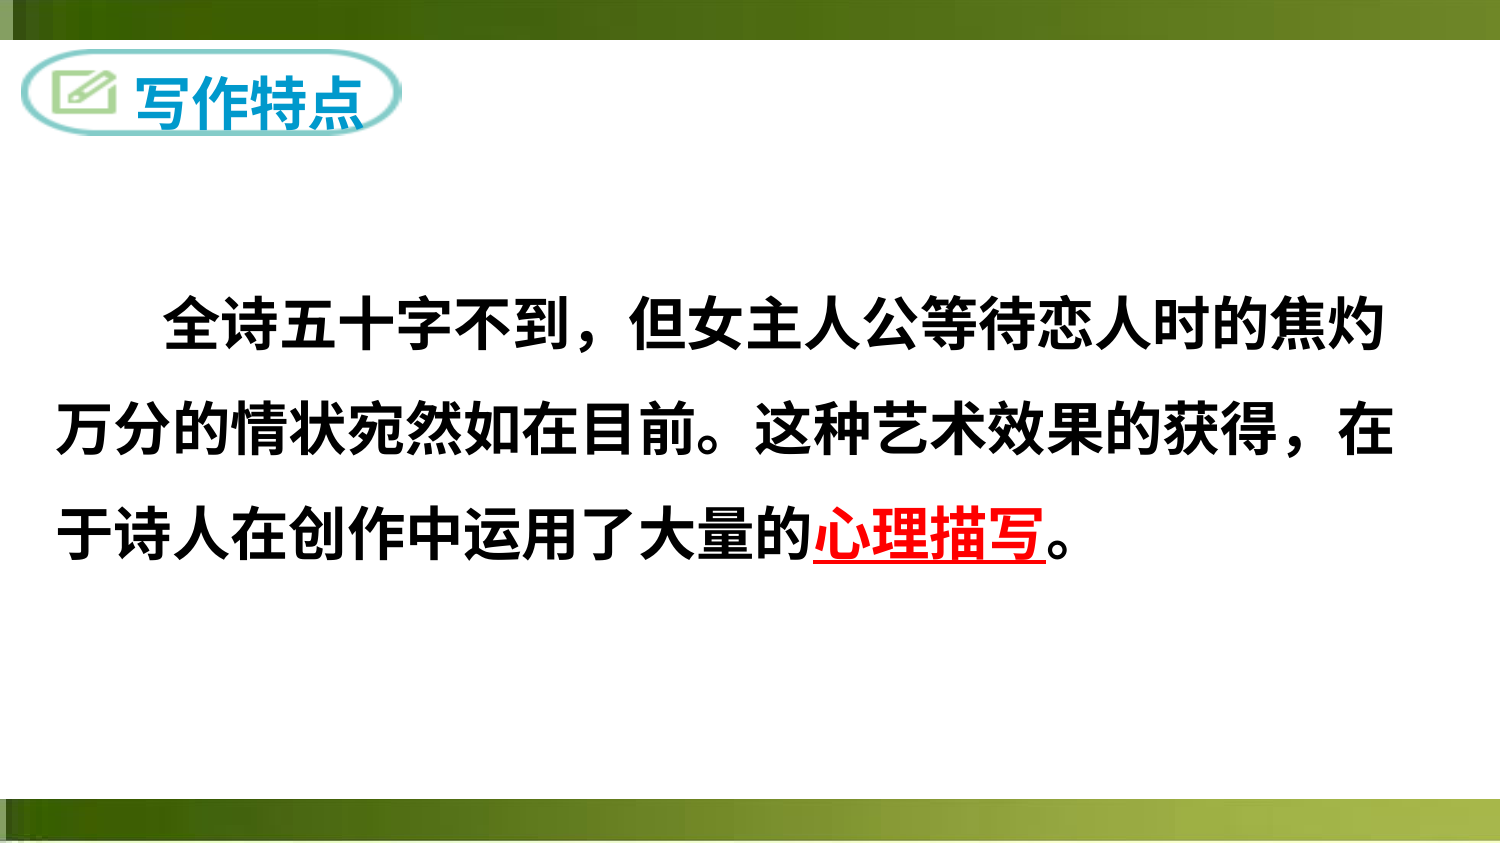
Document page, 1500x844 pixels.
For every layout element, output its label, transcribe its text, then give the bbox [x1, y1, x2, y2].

picture [0, 0, 1500, 40]
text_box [20, 49, 402, 146]
text_box 全诗五十字不到，但女主人公等待恋人时的焦灼万分的情状宛然如在目前。这种艺术效果的获得，在于诗人在创作中运用了大量的心理描写。 [41, 244, 1459, 575]
picture [0, 799, 1500, 843]
